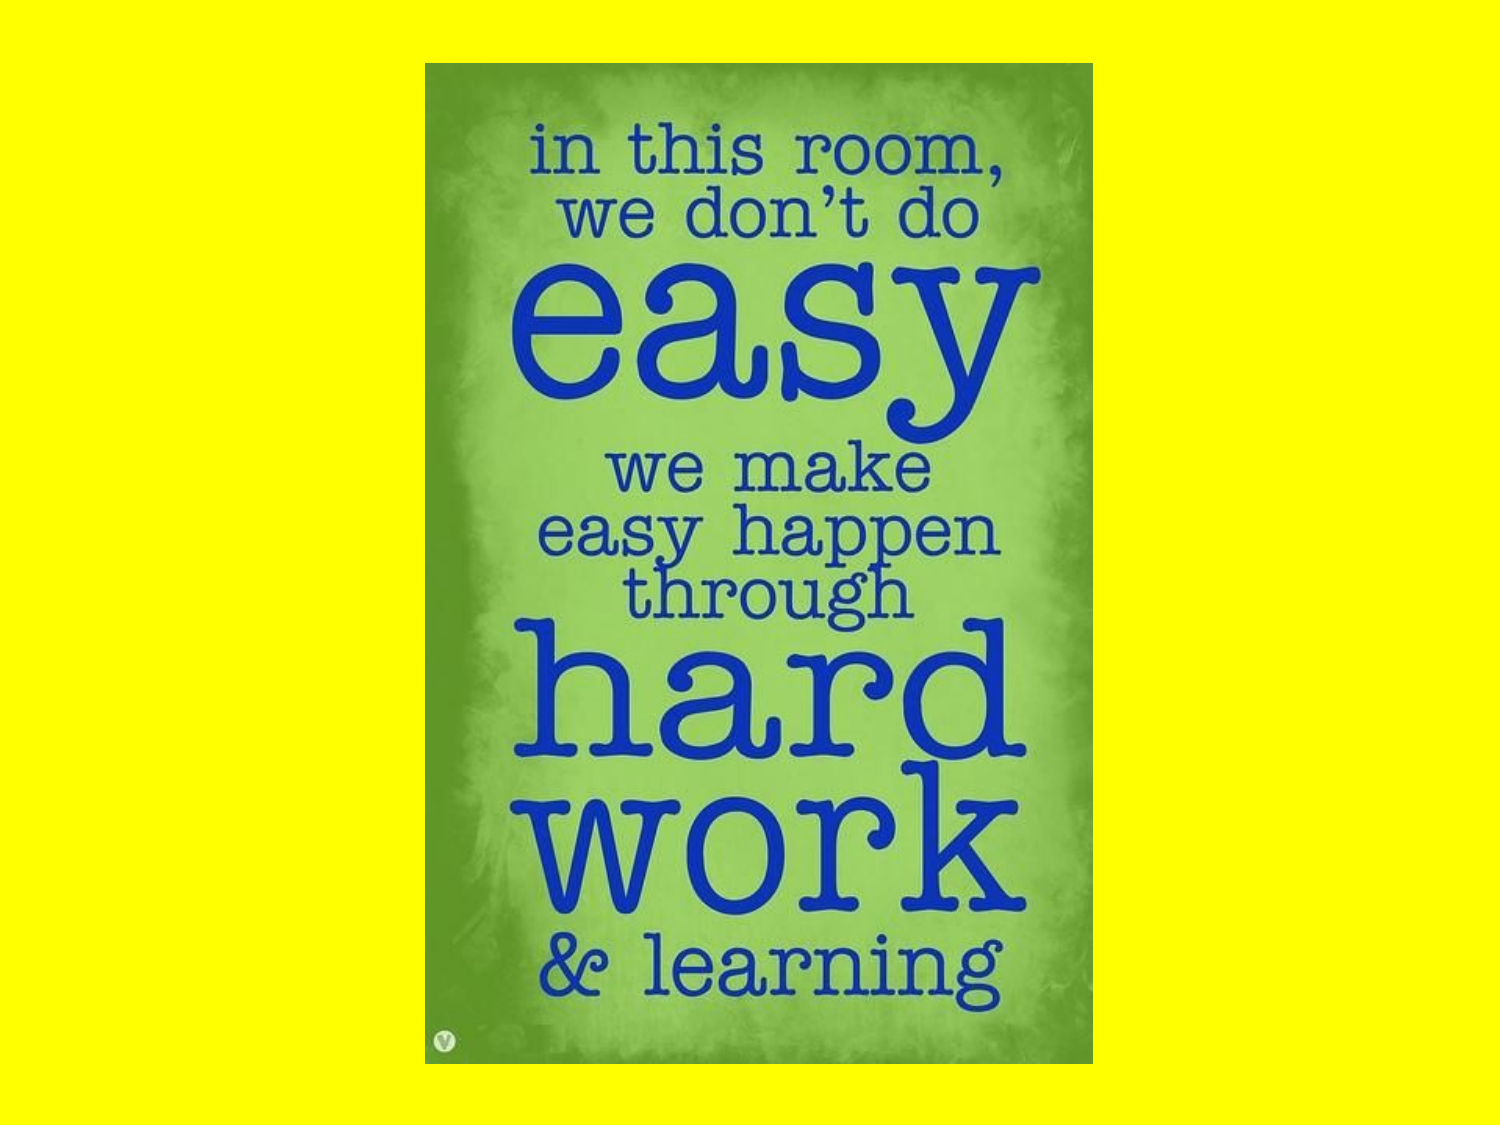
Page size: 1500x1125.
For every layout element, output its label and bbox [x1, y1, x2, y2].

picture [424, 63, 1093, 1064]
